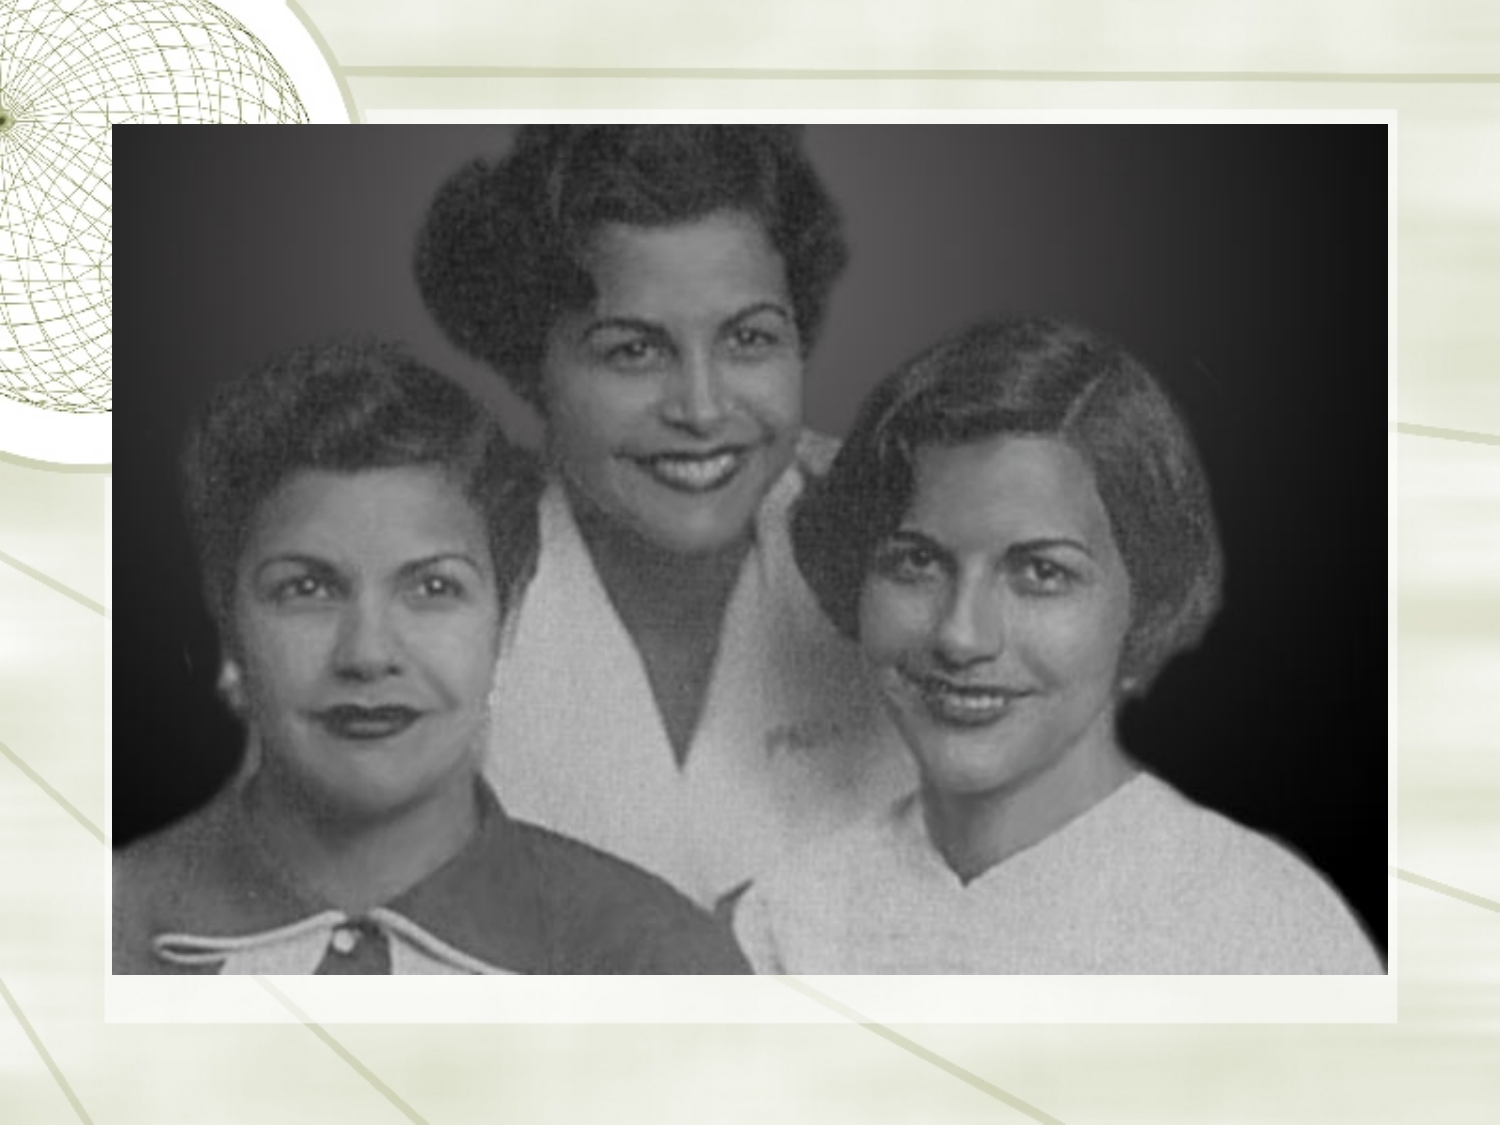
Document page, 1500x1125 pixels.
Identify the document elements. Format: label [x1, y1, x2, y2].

list [112, 124, 1388, 976]
picture [0, 0, 1500, 1125]
